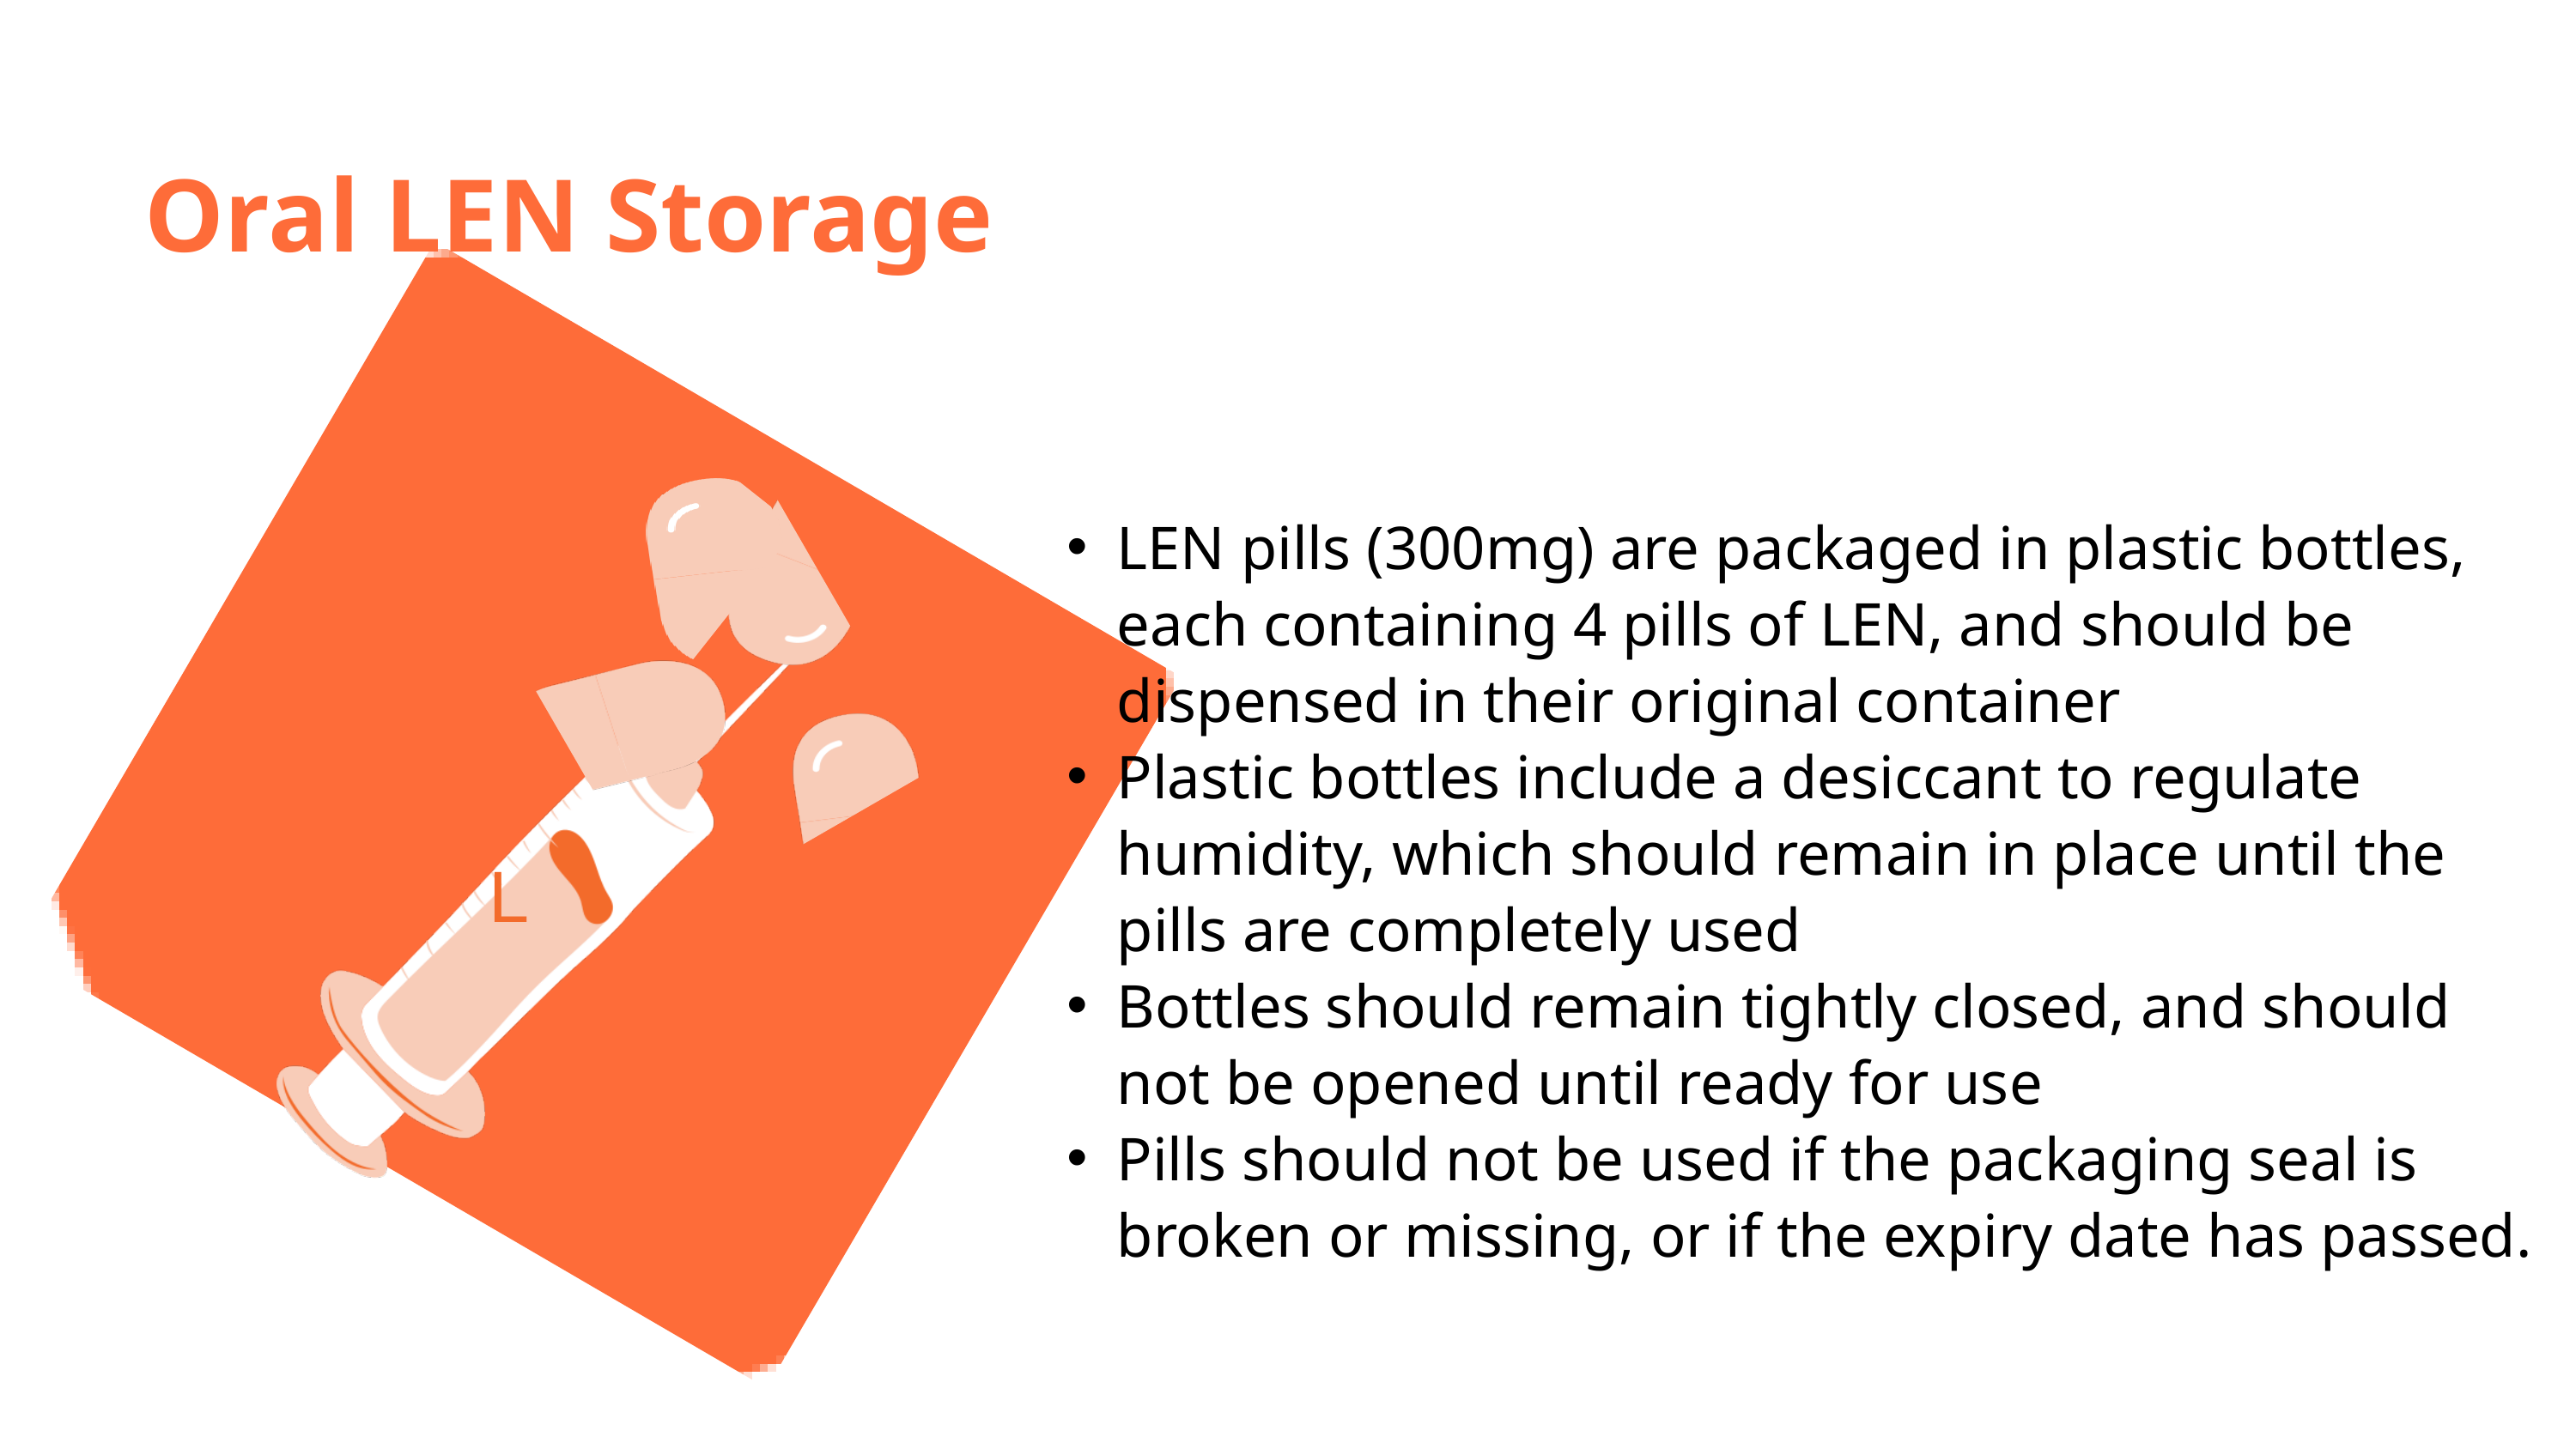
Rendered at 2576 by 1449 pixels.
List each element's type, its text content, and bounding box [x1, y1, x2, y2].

text_box [419, 1185, 885, 1389]
text_box [20, 521, 271, 1100]
text_box Oral LEN Storage [144, 163, 2462, 275]
text_box [937, 534, 1016, 1097]
text_box LEN pills (300mg) are packaged in plastic bottles, each containing 4 pills of LEN, and should be dispensed in their original container Plastic bottles include a desiccant to regulate humidity, which should remain in place until the pills are completely used Bottles should remain tightly closed, and should not be opened until ready for use Pills should not be used if the packaging seal is broken or missing, or if the expiry date has passed. [1016, 466, 2547, 1346]
text_box [318, 241, 779, 442]
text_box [276, 443, 933, 1179]
